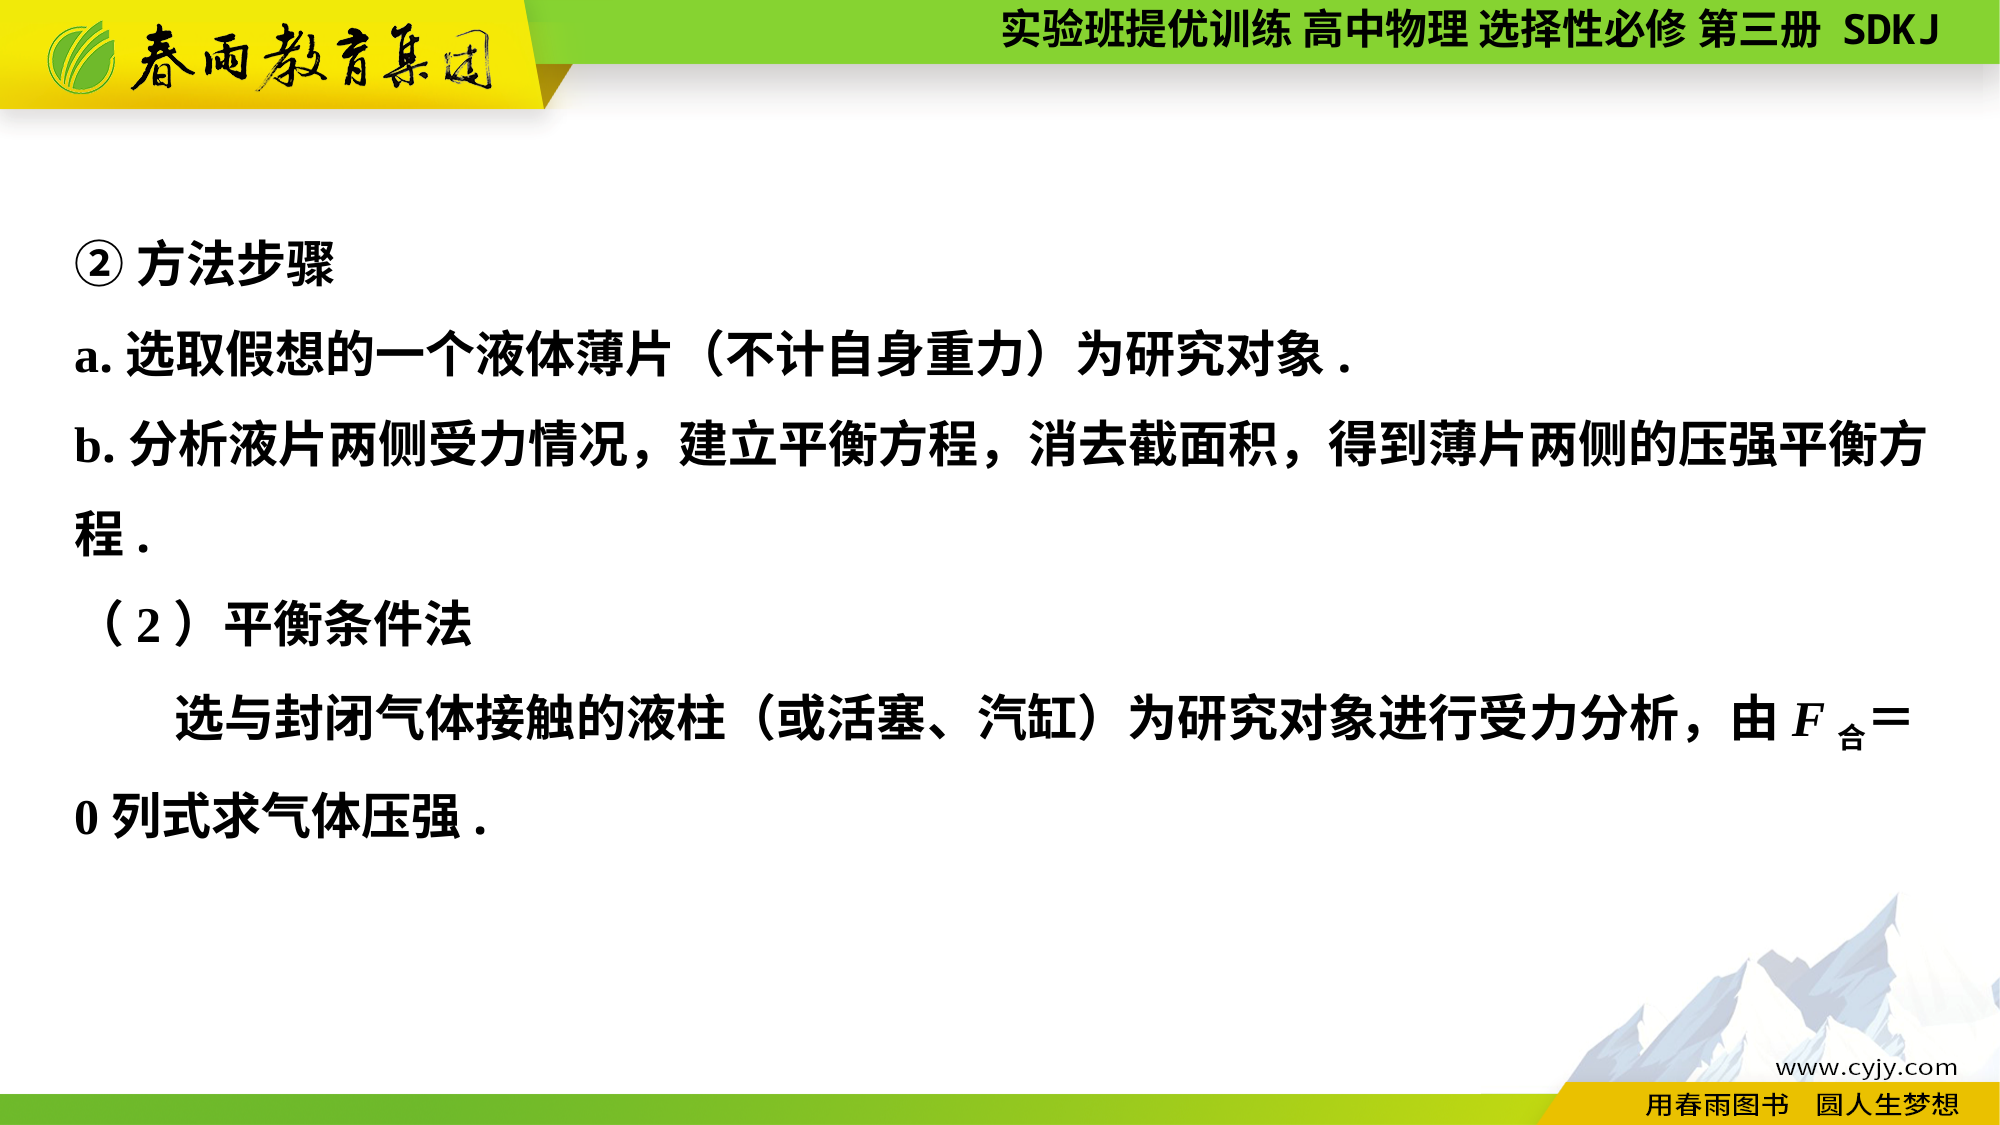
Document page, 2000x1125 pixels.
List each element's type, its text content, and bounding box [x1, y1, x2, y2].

list ②方法步骤 a.选取假想的一个液体薄片（不计自身重力）为研究对象. b.分析液片两侧受力情况，建立平衡方程，消去截面积，得到薄片两侧的压强平衡方程. （2）平衡条件法 选与封闭气体接触的液柱（或活塞、汽缸）为研究对象进行受力分析，由F合＝0列式求气体压强. [59, 194, 1944, 846]
picture [0, 0, 2000, 1125]
